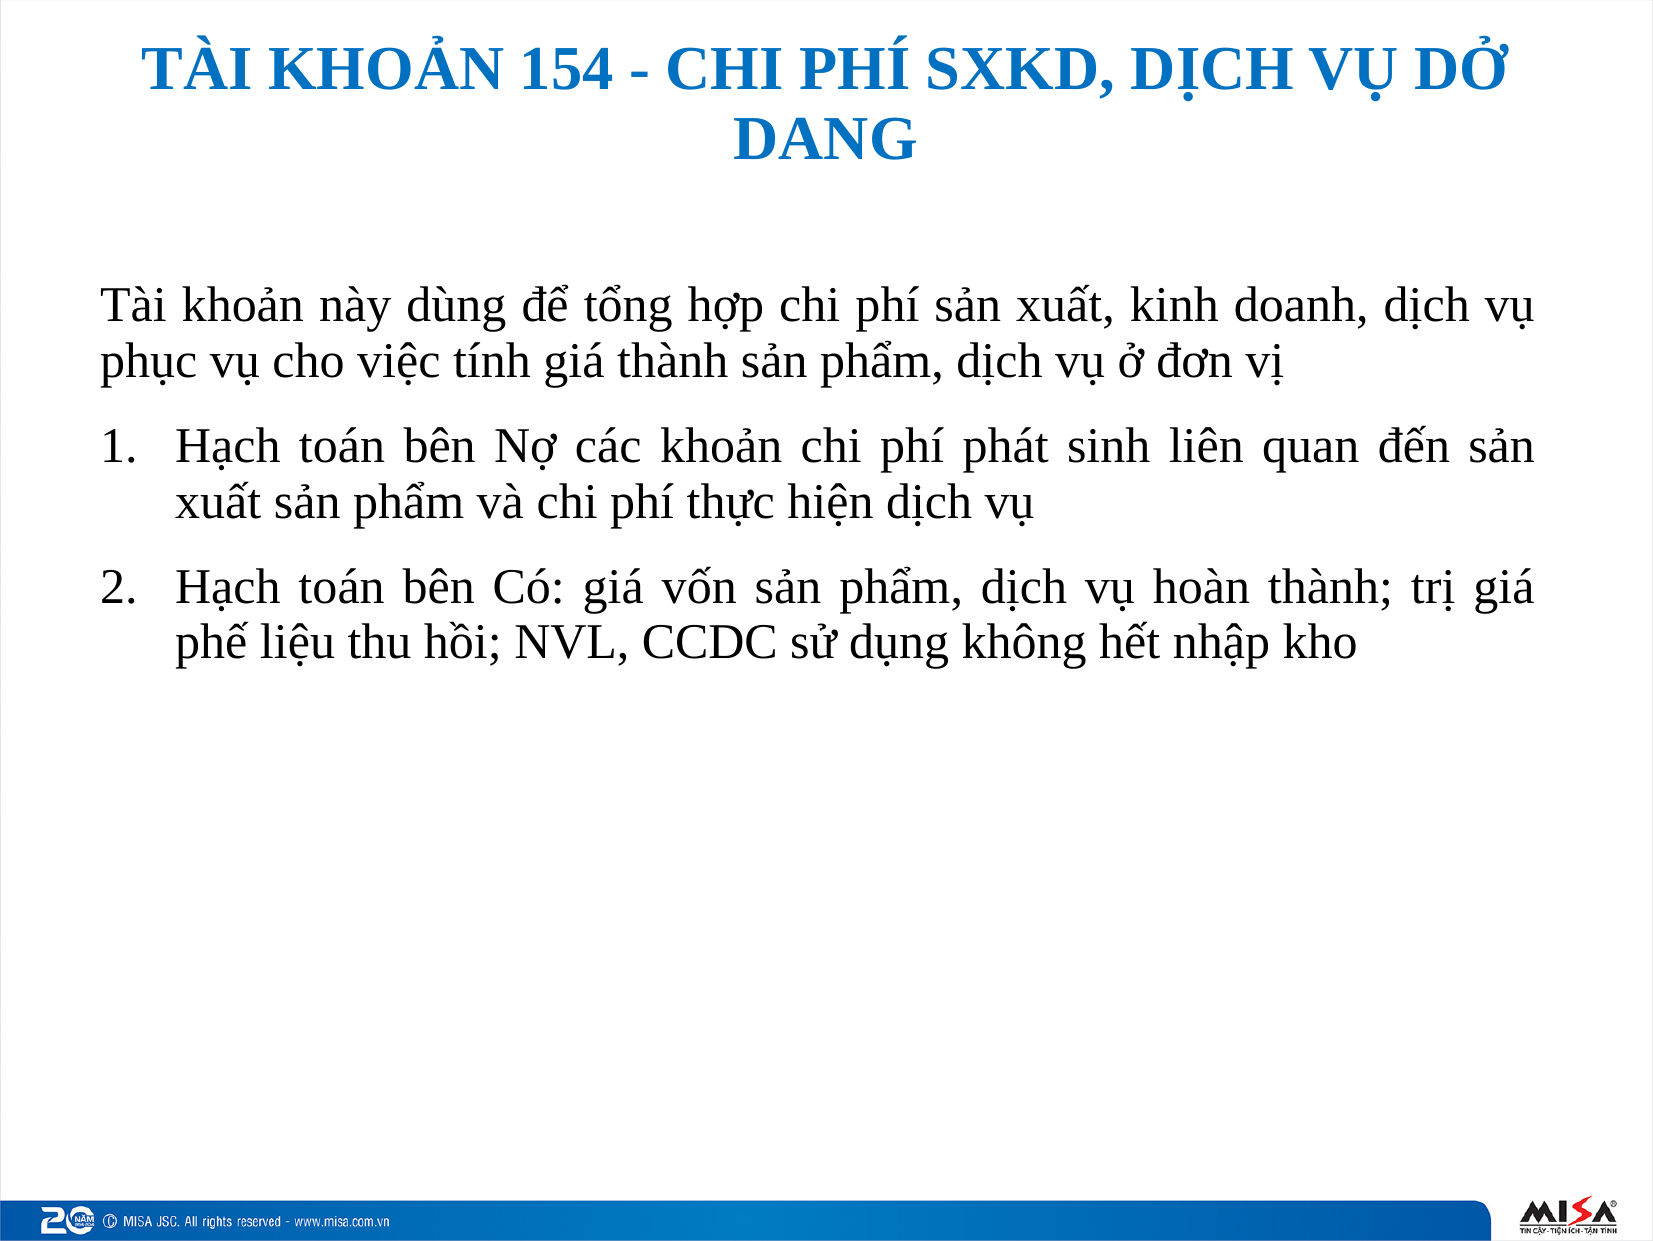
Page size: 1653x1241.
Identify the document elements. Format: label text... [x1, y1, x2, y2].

picture [0, 0, 1653, 1241]
title TÀI KHOẢN 154 - CHI PHÍ SXKD, DỊCH VỤ DỞ DANG [82, 49, 1570, 158]
list Tài khoản này dùng để tổng hợp chi phí sản xuất, kinh doanh, dịch vụ phục vụ cho việc tính giá thành sản phẩm, dịch vụ ở đơn vị Hạch toán bên Nợ các khoản chi phí phát sinh liên quan đến sản xuất sản phẩm và chi phí thực hiện dịch vụ Hạch toán bên Có: giá vốn sản phẩm, dịch vụ hoàn thành; trị giá phế liệu thu hồi; NVL, CCDC sử dụng không hết nhập kho [82, 182, 1537, 1009]
